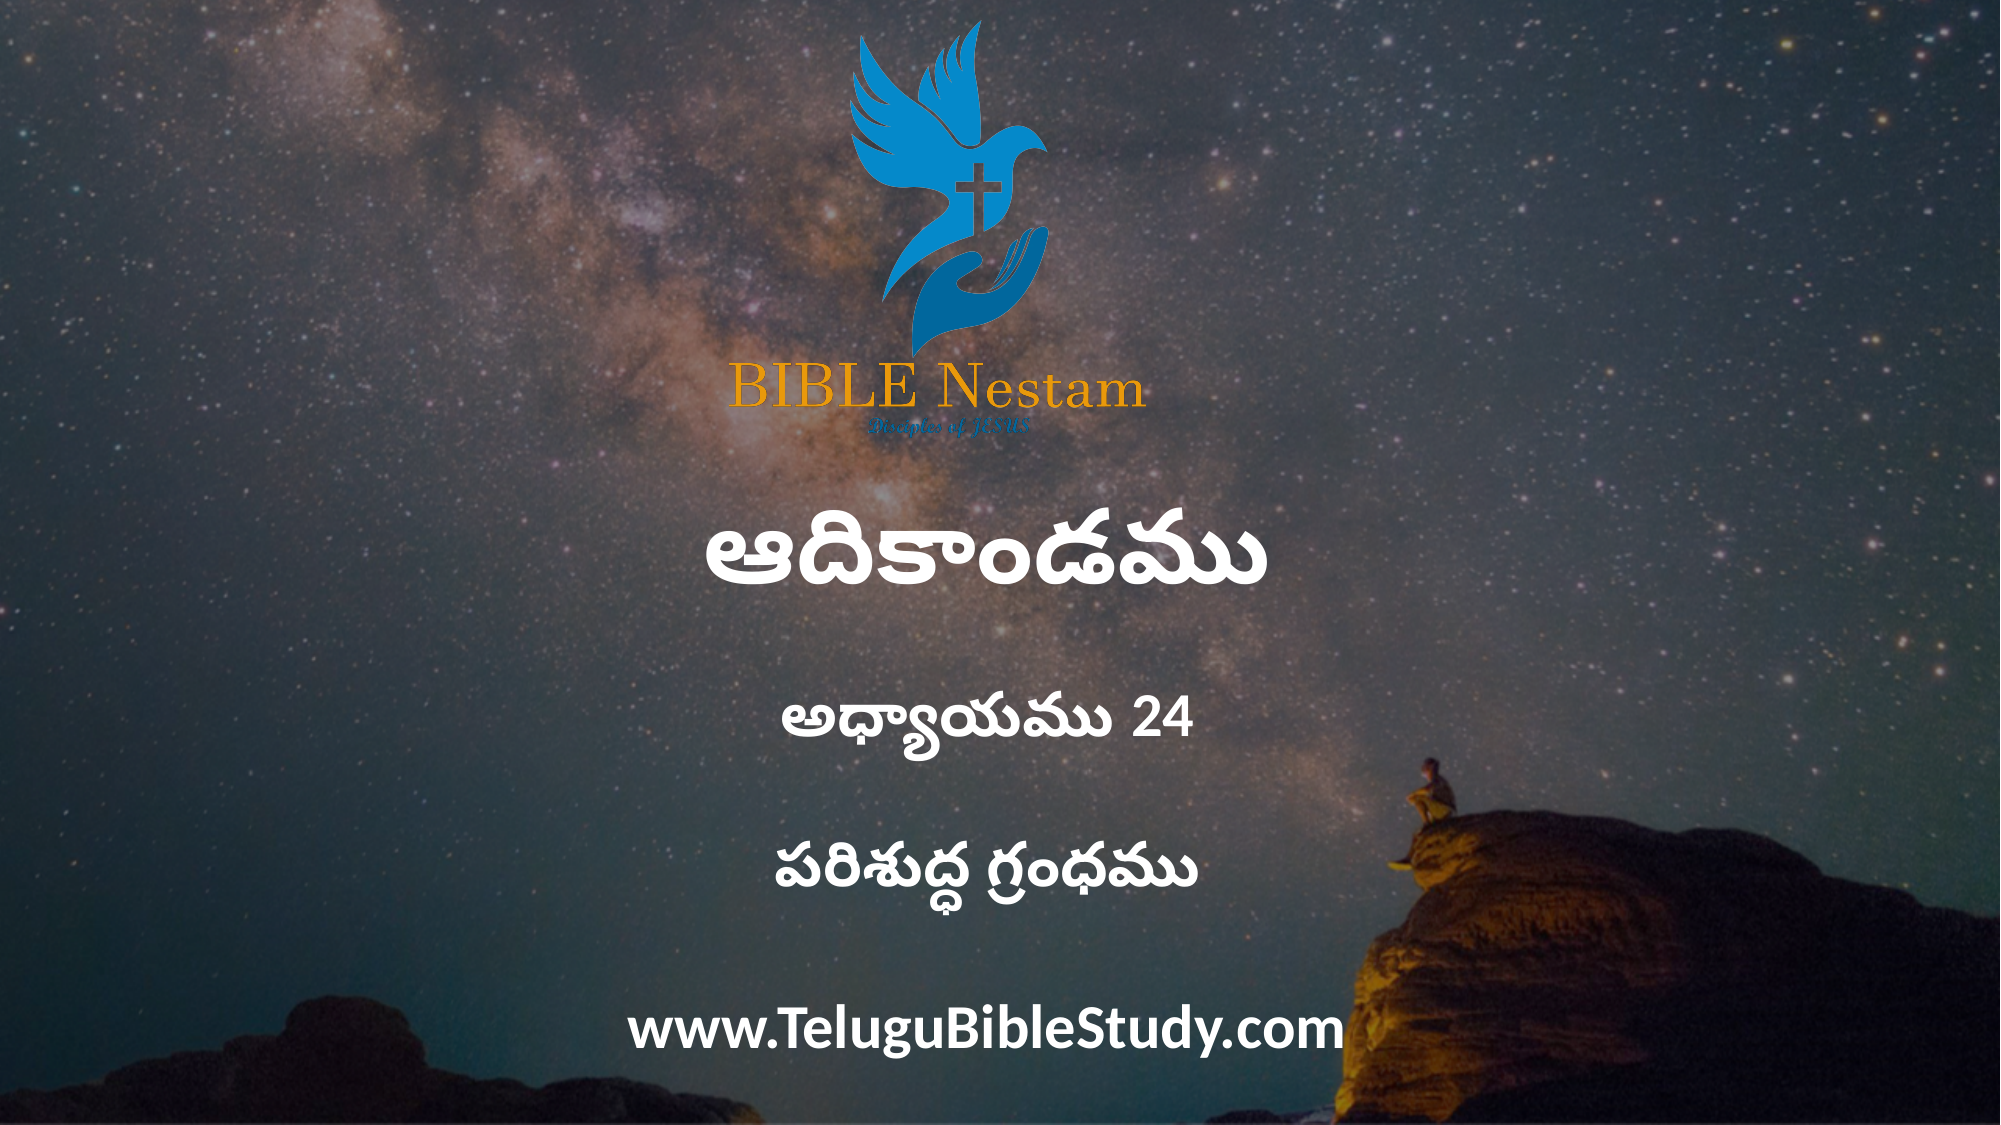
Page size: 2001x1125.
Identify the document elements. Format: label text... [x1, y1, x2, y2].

subtitle అధ్యాయము 24 పరిశుద్ధ గ్రంధము www.TeluguBibleStudy.com [50, 666, 1925, 1084]
picture [0, 0, 2000, 1125]
title ఆదికాండము [50, 437, 1925, 646]
